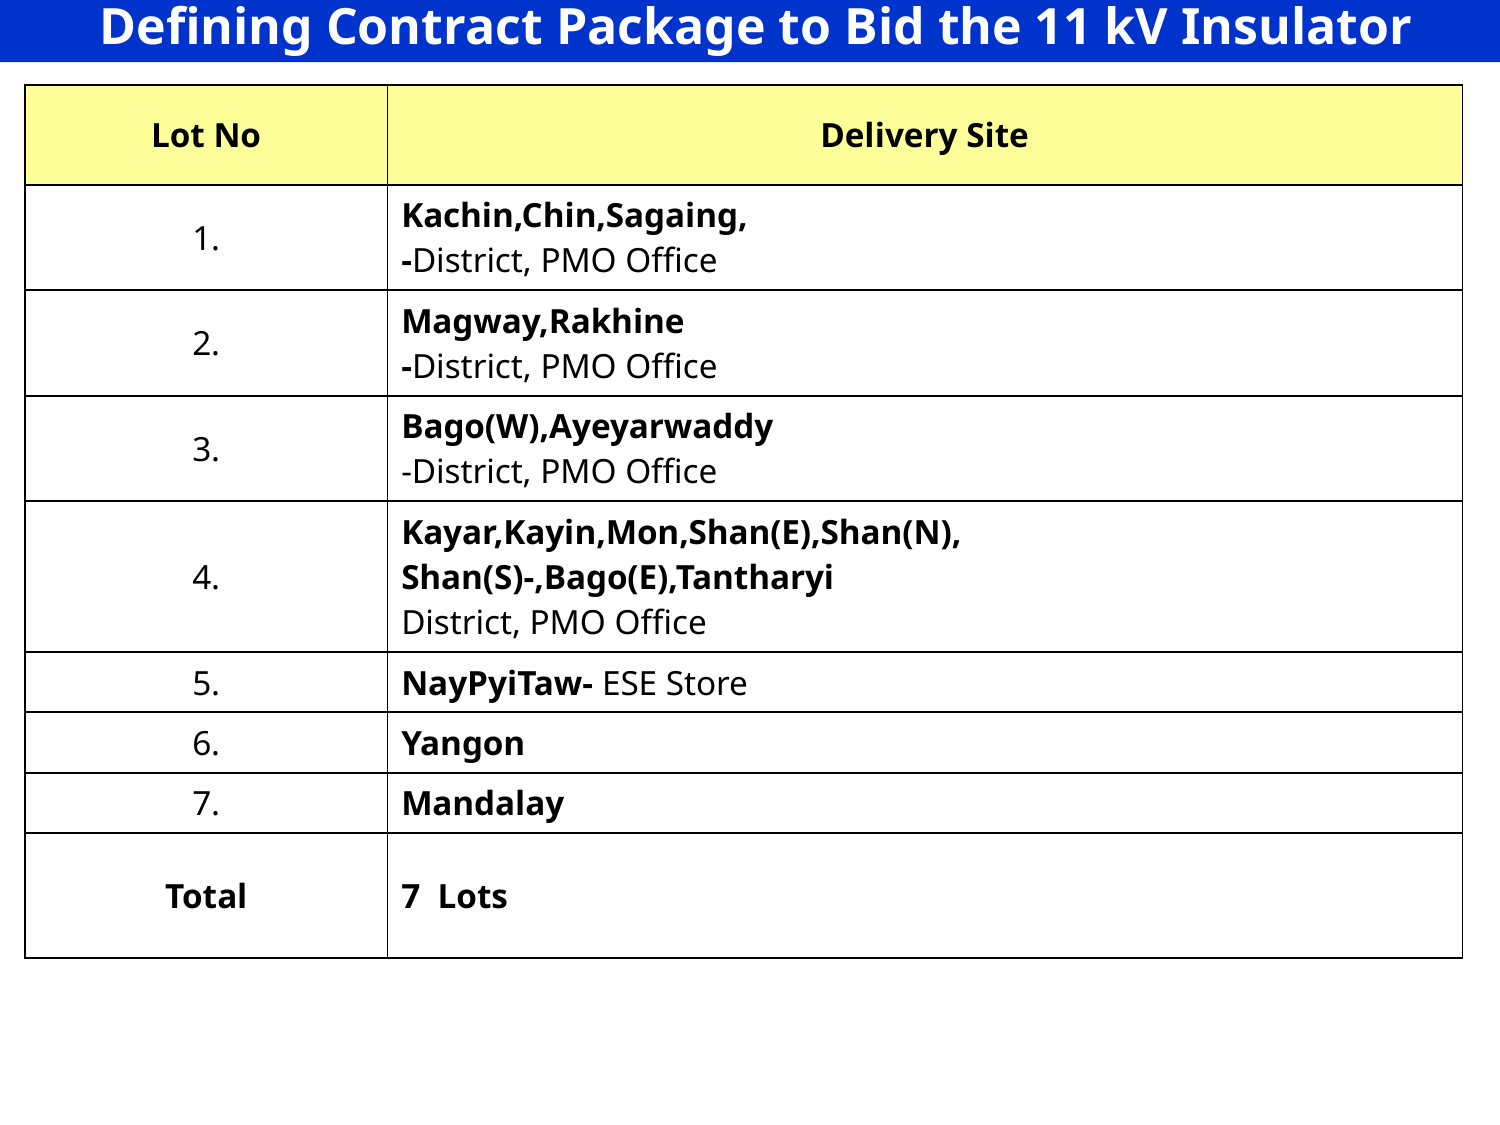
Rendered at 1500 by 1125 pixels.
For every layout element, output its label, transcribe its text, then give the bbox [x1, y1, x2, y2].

table_cell NayPyiTaw- ESE Store [388, 653, 1462, 711]
table_cell 2. [26, 291, 387, 395]
table_cell Magway,Rakhine -District, PMO Office [388, 291, 1462, 395]
table_cell Total [26, 834, 387, 957]
text_box Defining Contract Package to Bid the 11 kV Insulator [0, 0, 1500, 63]
table_cell 6. [26, 713, 387, 772]
table_cell 1. [26, 186, 387, 289]
table_cell 5. [26, 653, 387, 711]
table_cell Yangon [388, 713, 1462, 772]
table_cell Bago(W),Ayeyarwaddy -District, PMO Office [388, 397, 1462, 500]
table_cell Mandalay [388, 774, 1462, 832]
table_cell Kayar,Kayin,Mon,Shan(E),Shan(N), Shan(S)-,Bago(E),Tantharyi District, PMO Office [388, 502, 1462, 651]
table_cell 7 Lots [388, 834, 1462, 957]
table_cell 4. [26, 502, 387, 651]
table_cell 3. [26, 397, 387, 500]
table_header Delivery Site [388, 86, 1462, 184]
table_cell 7. [26, 774, 387, 832]
table_cell Kachin,Chin,Sagaing, -District, PMO Office [388, 186, 1462, 289]
table_header Lot No [26, 86, 387, 184]
